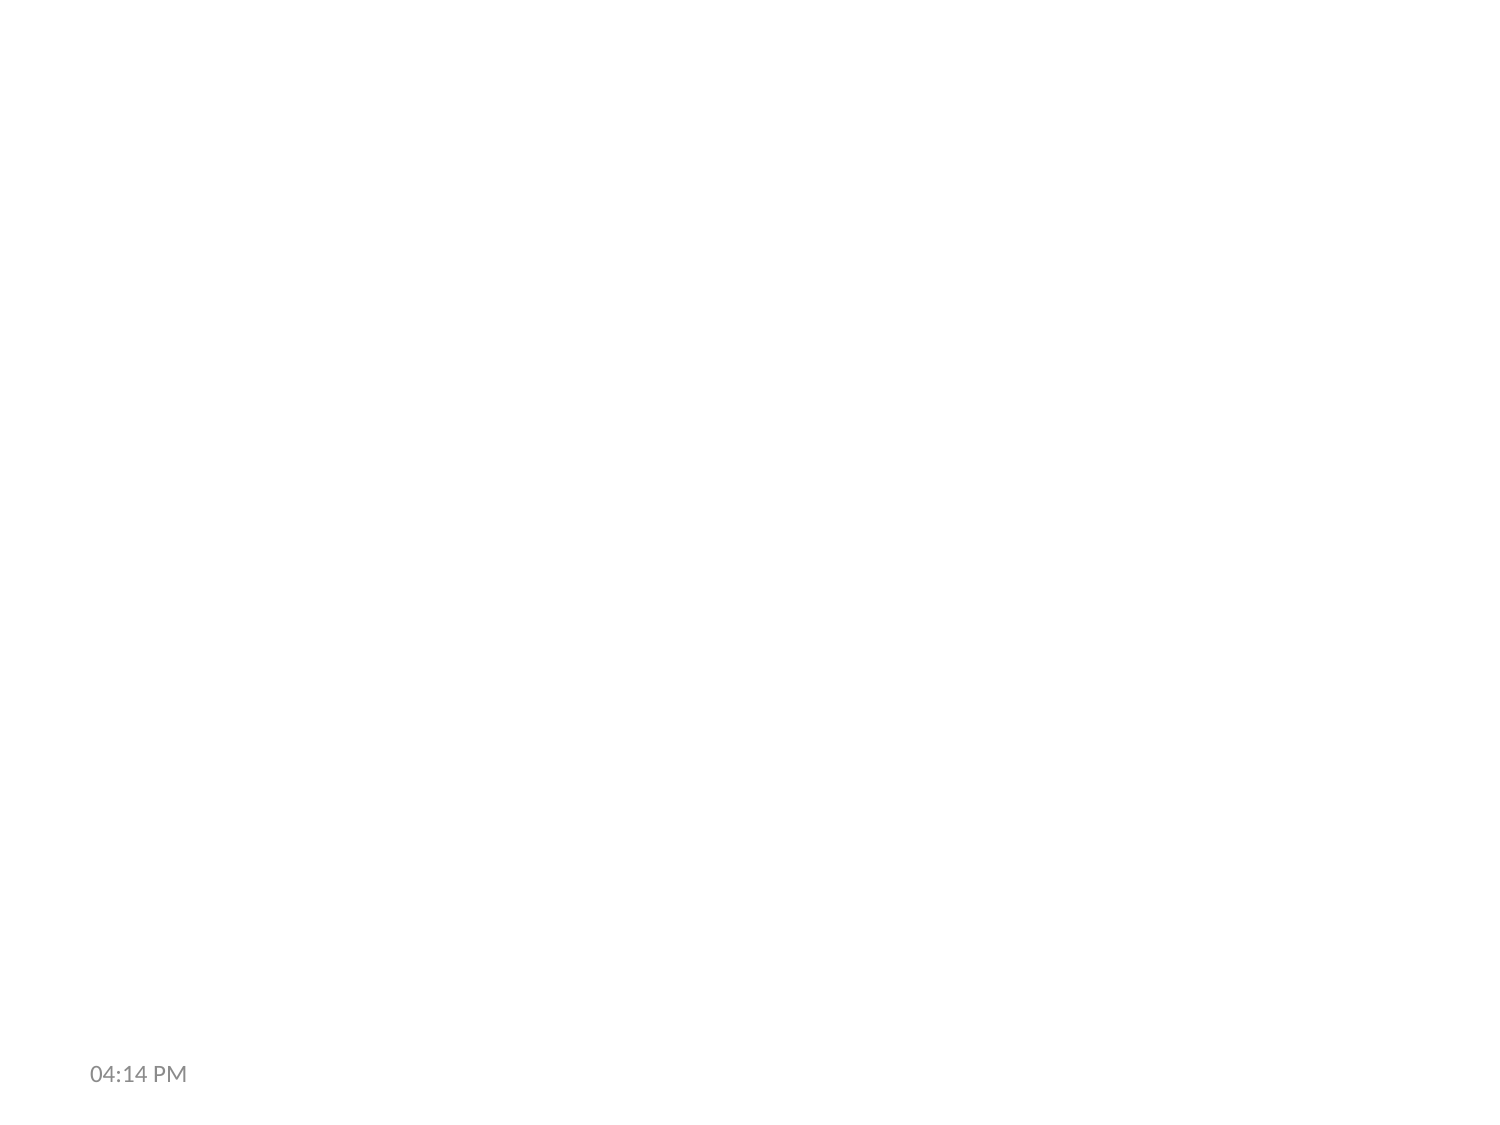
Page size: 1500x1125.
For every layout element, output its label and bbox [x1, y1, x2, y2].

slide_number [75, 1042, 425, 1103]
